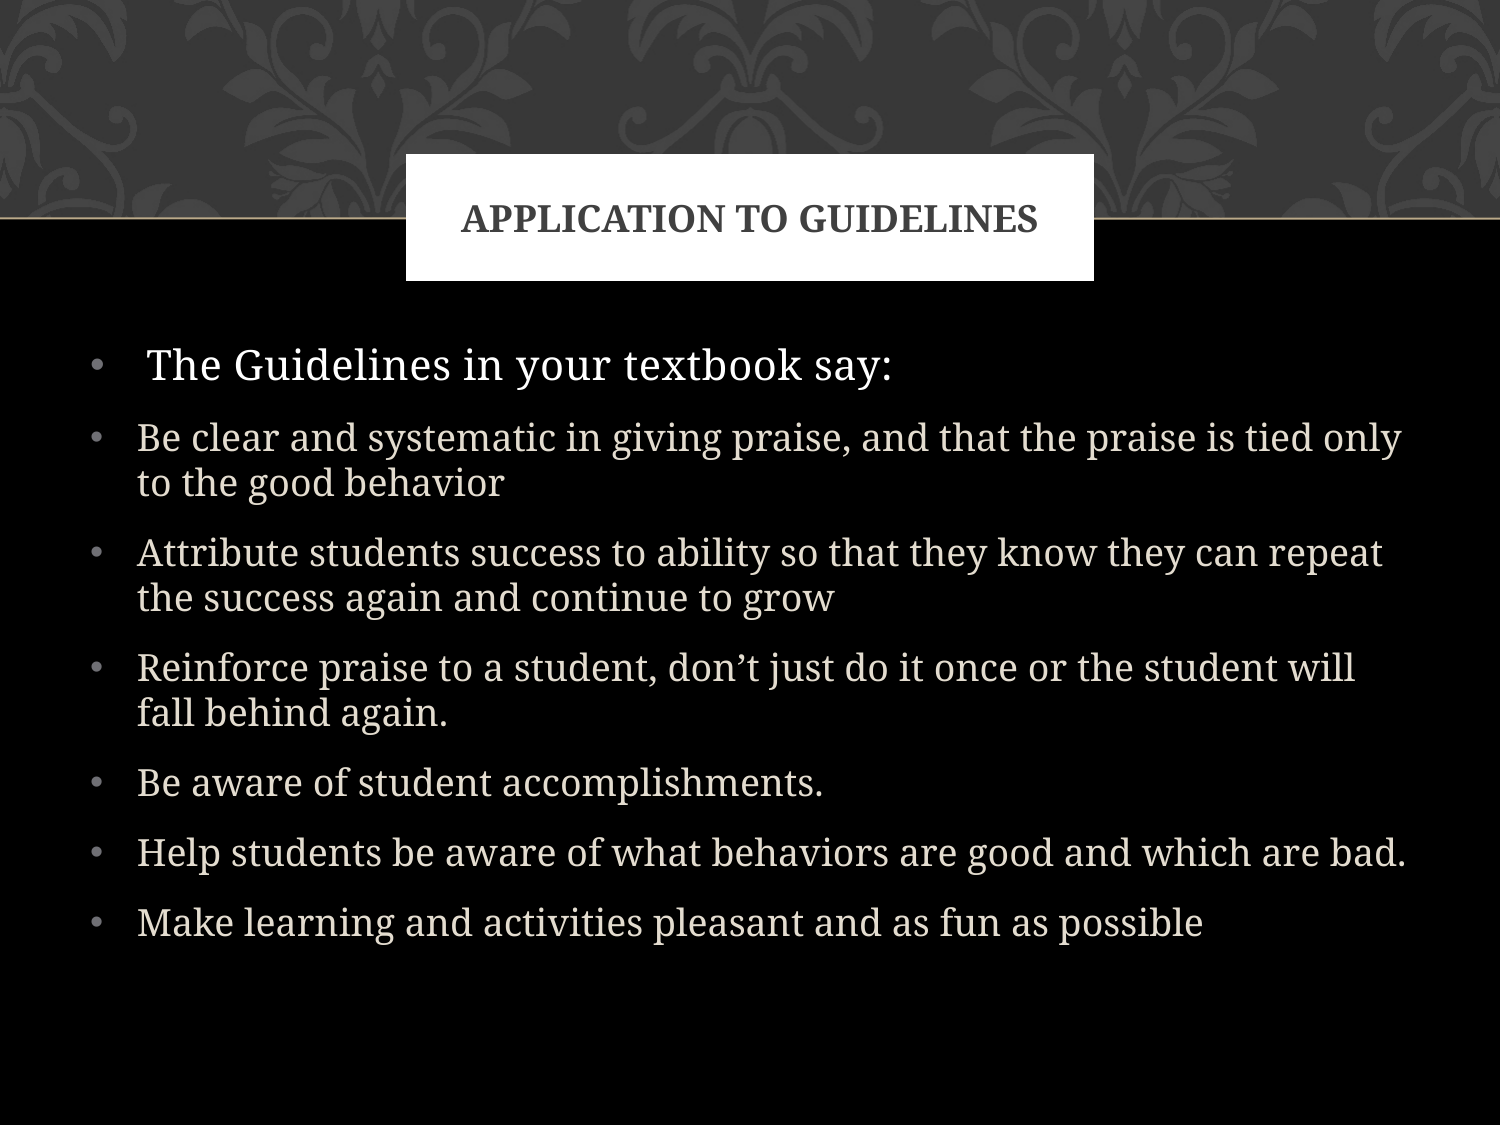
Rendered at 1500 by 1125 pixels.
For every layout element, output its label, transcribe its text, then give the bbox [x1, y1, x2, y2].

title Application To Guidelines [406, 154, 1094, 281]
list The Guidelines in your textbook say: Be clear and systematic in giving praise, and that the praise is tied only to the good behavior Attribute students success to ability so that they know they can repeat the success again and continue to grow Reinforce praise to a student, don’t just do it once or the student will fall behind again. Be aware of student accomplishments. Help students be aware of what behaviors are good and which are bad. Make learning and activities pleasant and as fun as possible [75, 331, 1425, 1000]
